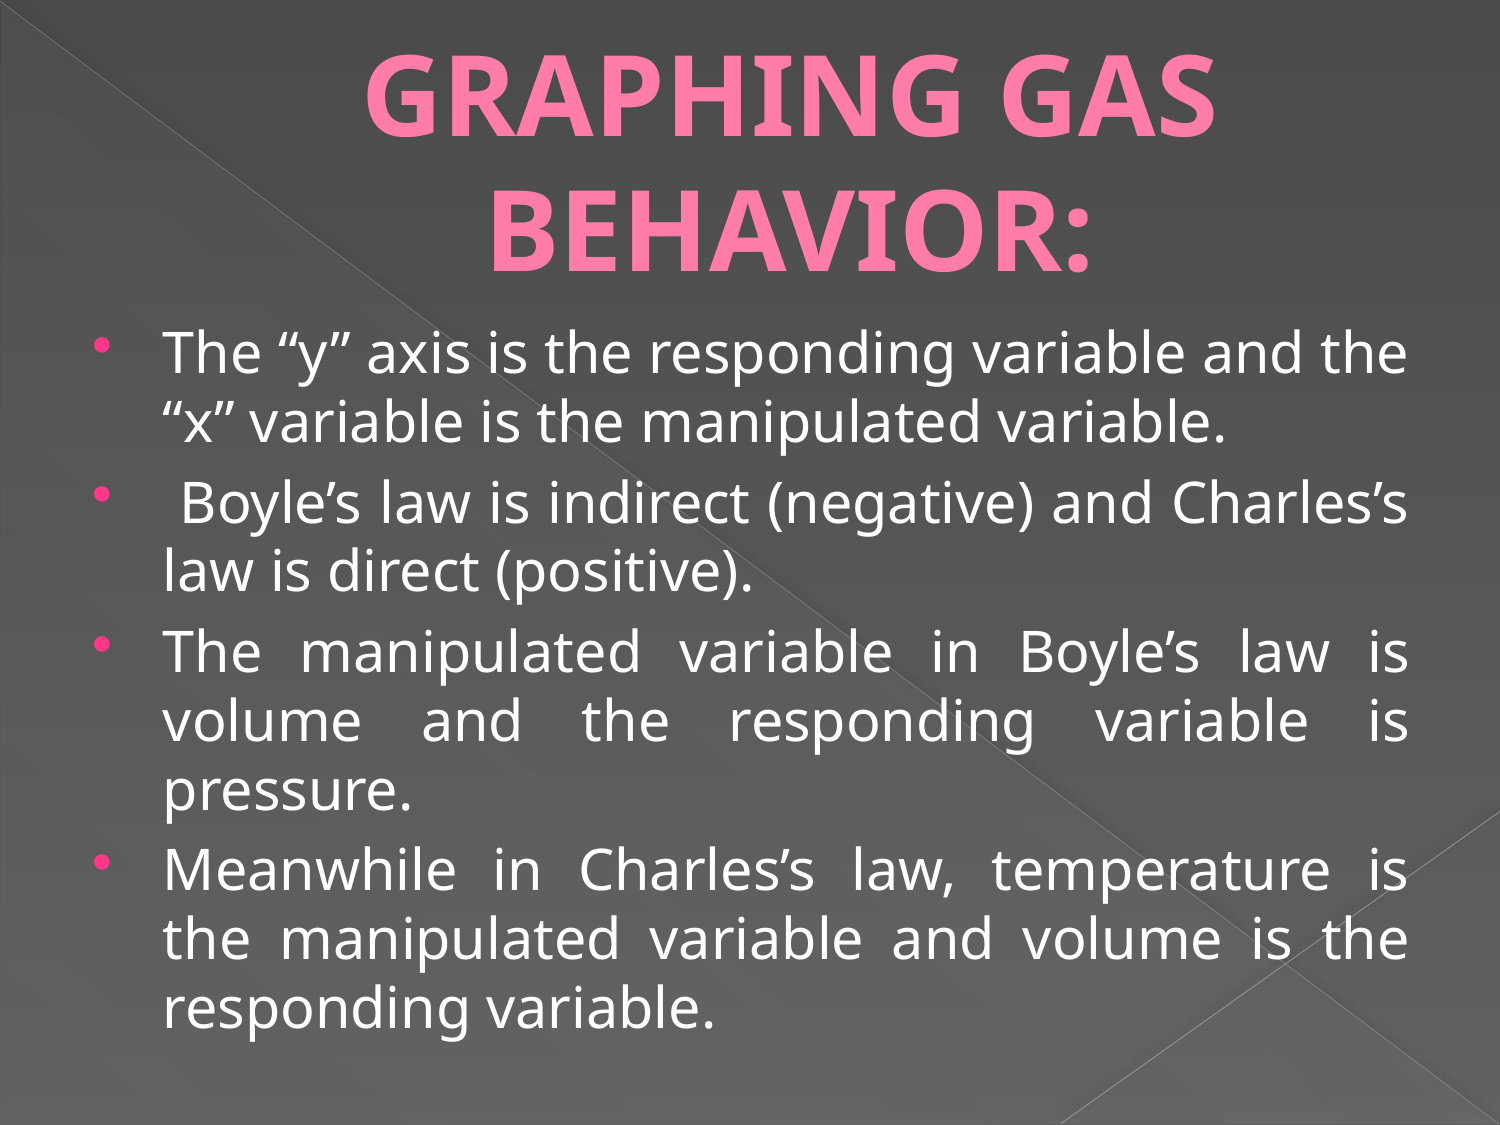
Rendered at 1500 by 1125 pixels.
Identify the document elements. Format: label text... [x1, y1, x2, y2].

title GRAPHING GAS BEHAVIOR: [75, 43, 1425, 274]
list The “y” axis is the responding variable and the “x” variable is the manipulated variable. Boyle’s law is indirect (negative) and Charles’s law is direct (positive). The manipulated variable in Boyle’s law is volume and the responding variable is pressure. Meanwhile in Charles’s law, temperature is the manipulated variable and volume is the responding variable. [75, 308, 1425, 1059]
